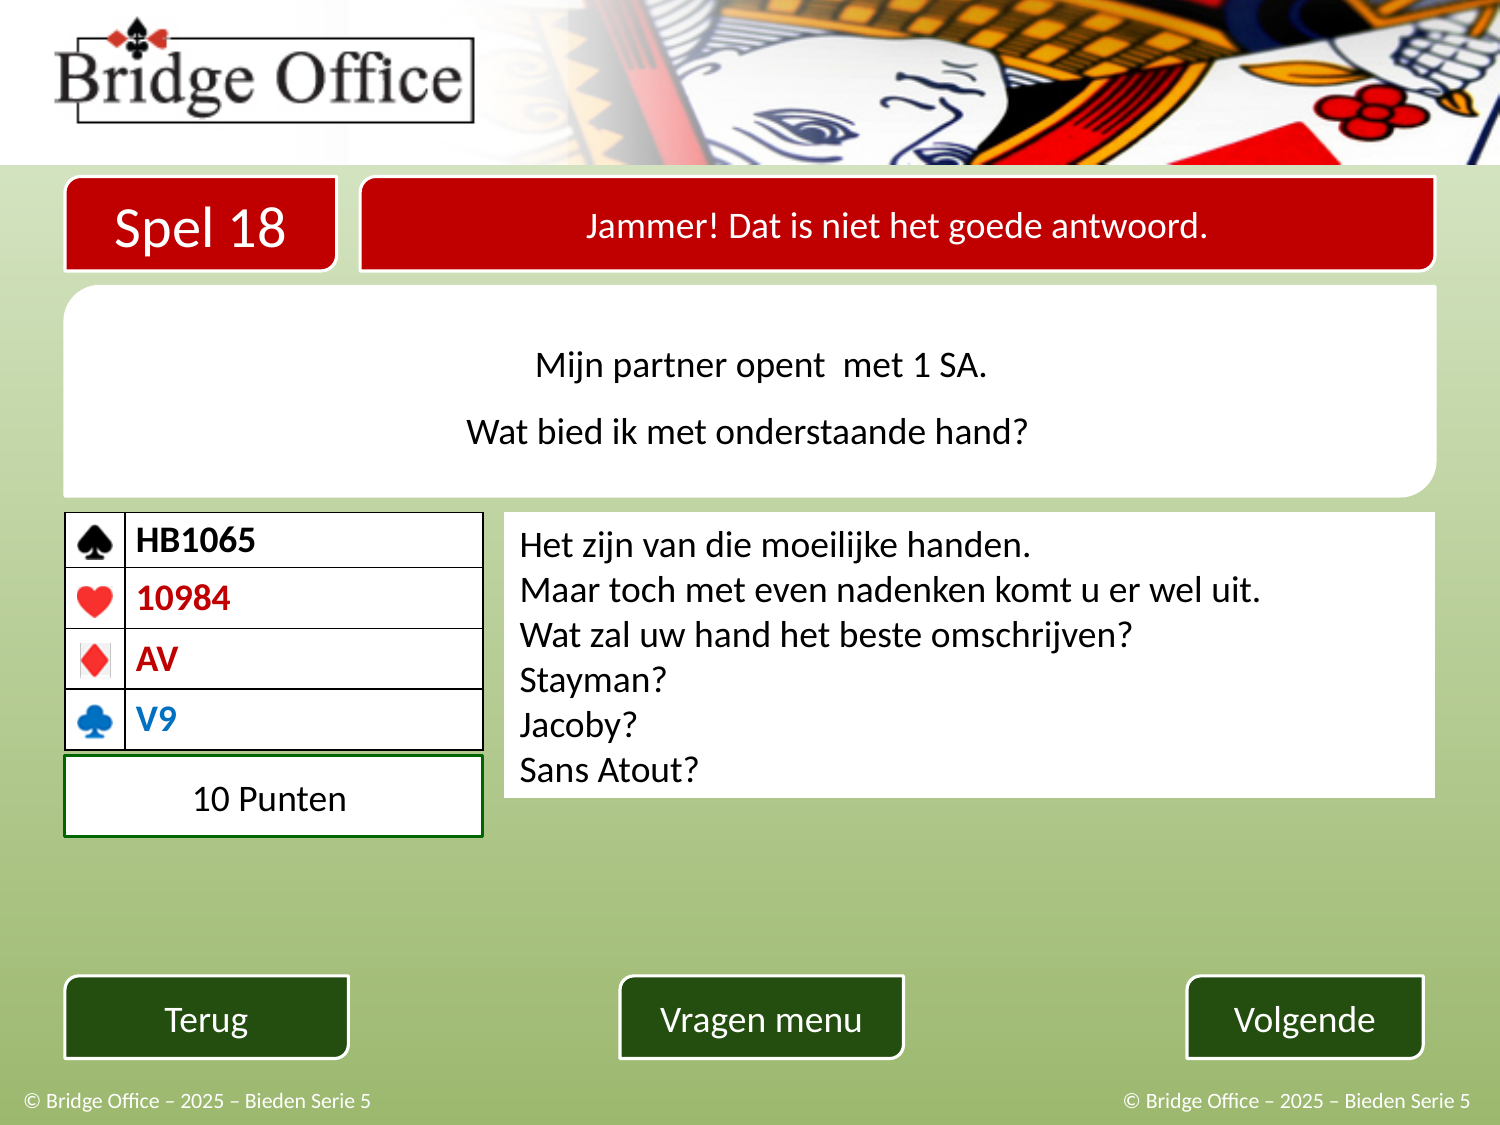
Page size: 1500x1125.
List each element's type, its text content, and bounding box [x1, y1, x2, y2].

picture [77, 643, 114, 679]
text_box Spel 18 [63, 178, 339, 273]
table_header HB1065 [126, 513, 482, 567]
text_box [63, 284, 1437, 498]
text_box Terug [63, 974, 350, 1061]
text_box Vragen menu [618, 974, 906, 1061]
text_box Mijn partner opent met 1 SA. [508, 332, 1015, 393]
text_box © Bridge Office – 2025 – Bieden Serie 5 [1107, 1079, 1500, 1121]
text_box 10 Punten [63, 754, 484, 838]
table_cell V9 [126, 690, 482, 749]
table_cell [66, 690, 124, 749]
table_cell AV [126, 629, 482, 688]
table_header [66, 513, 124, 567]
table_cell [66, 568, 124, 628]
picture [77, 703, 114, 740]
picture [0, 0, 1500, 166]
picture [77, 524, 114, 561]
table_cell 10984 [126, 568, 482, 628]
text_box Jammer! Dat is niet het goede antwoord. [358, 178, 1437, 273]
picture [77, 585, 114, 618]
text_box Volgende [1185, 974, 1425, 1061]
text_box Het zijn van die moeilijke handen. Maar toch met even nadenken komt u er wel uit. Wat zal uw hand het beste omschrijven? Stayman? Jacoby? Sans Atout? [504, 512, 1435, 798]
text_box Wat bied ik met onderstaande hand? [451, 399, 1072, 460]
table_cell [66, 629, 124, 688]
text_box © Bridge Office – 2025 – Bieden Serie 5 [8, 1079, 393, 1121]
